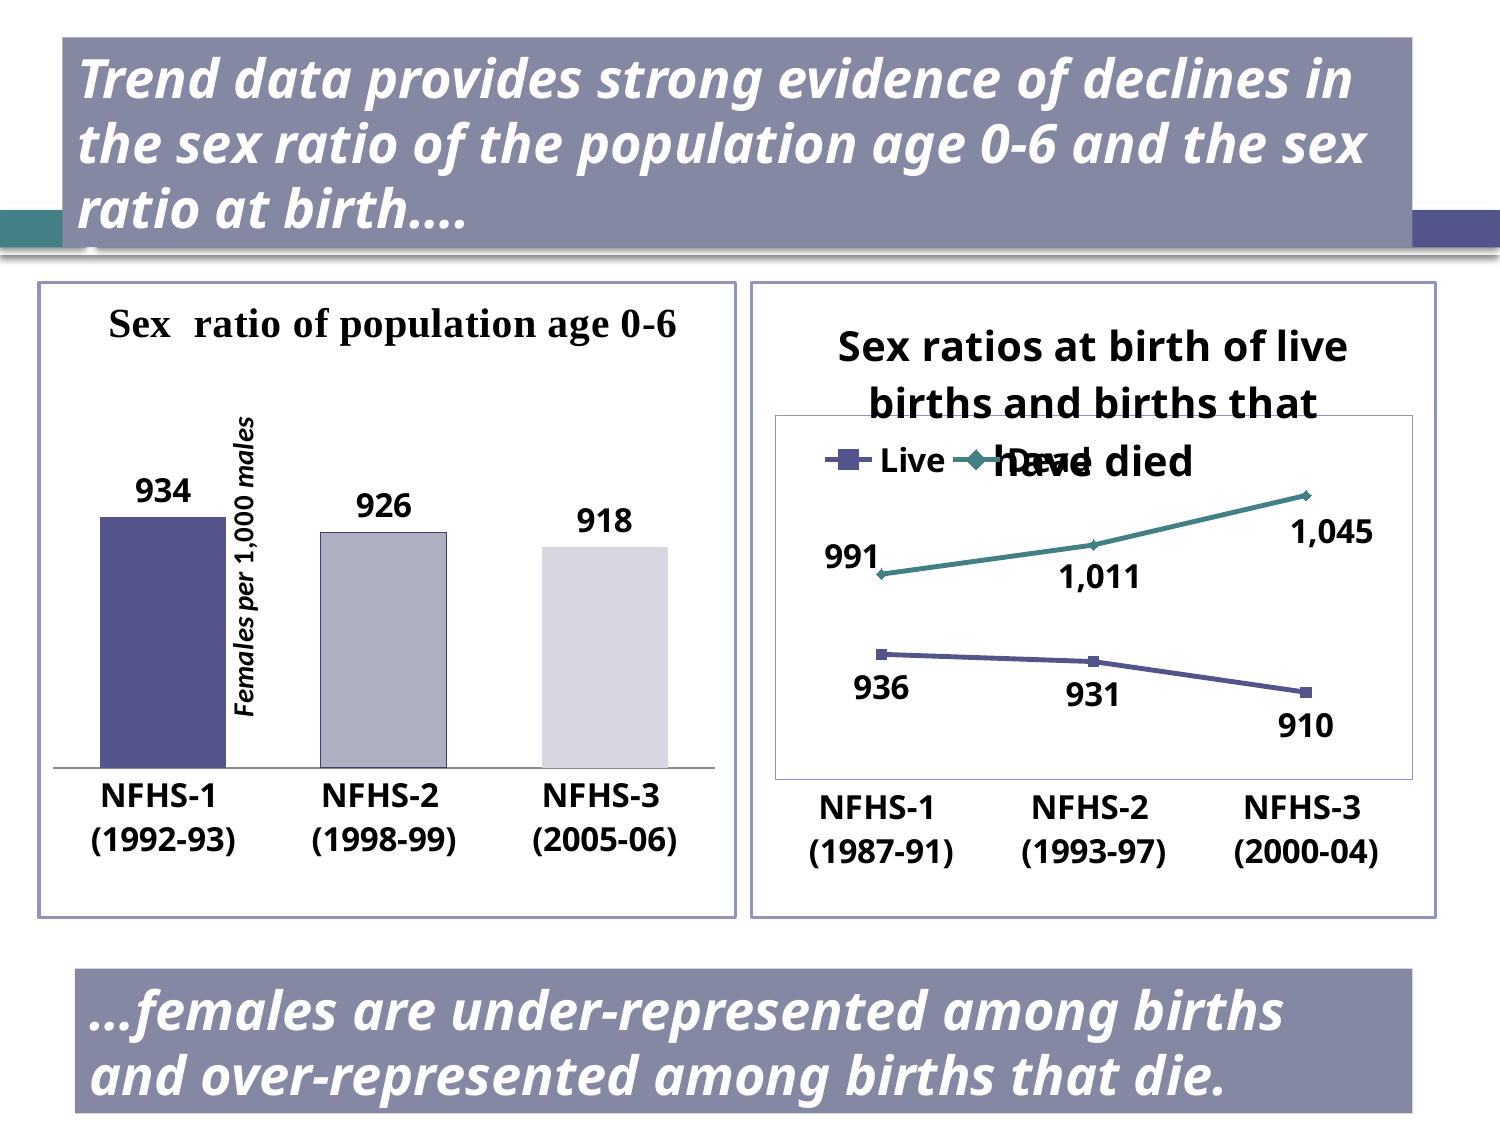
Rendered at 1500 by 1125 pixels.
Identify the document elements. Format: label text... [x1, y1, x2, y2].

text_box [74, 280, 1438, 1116]
chart [37, 280, 74, 919]
text_box Trend data provides strong evidence of declines in the sex ratio of the population age 0-6 and the sex ratio at birth…. [62, 37, 1413, 248]
